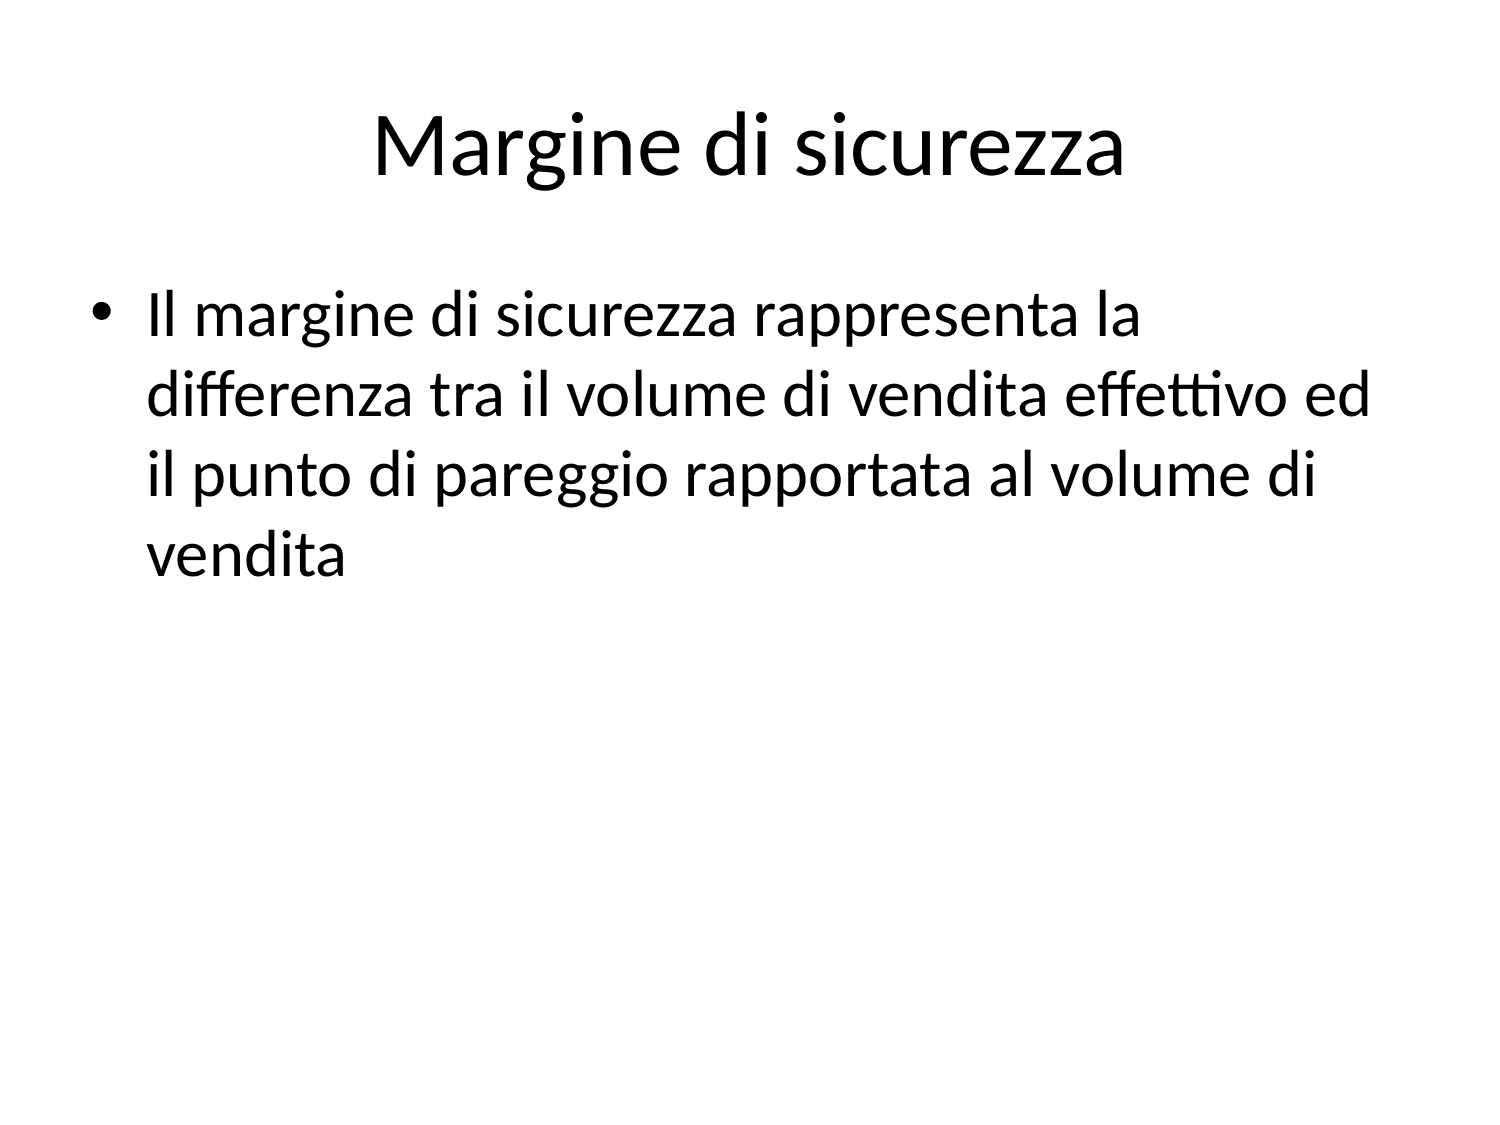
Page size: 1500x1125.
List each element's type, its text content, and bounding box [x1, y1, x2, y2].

title Margine di sicurezza [75, 45, 1425, 233]
